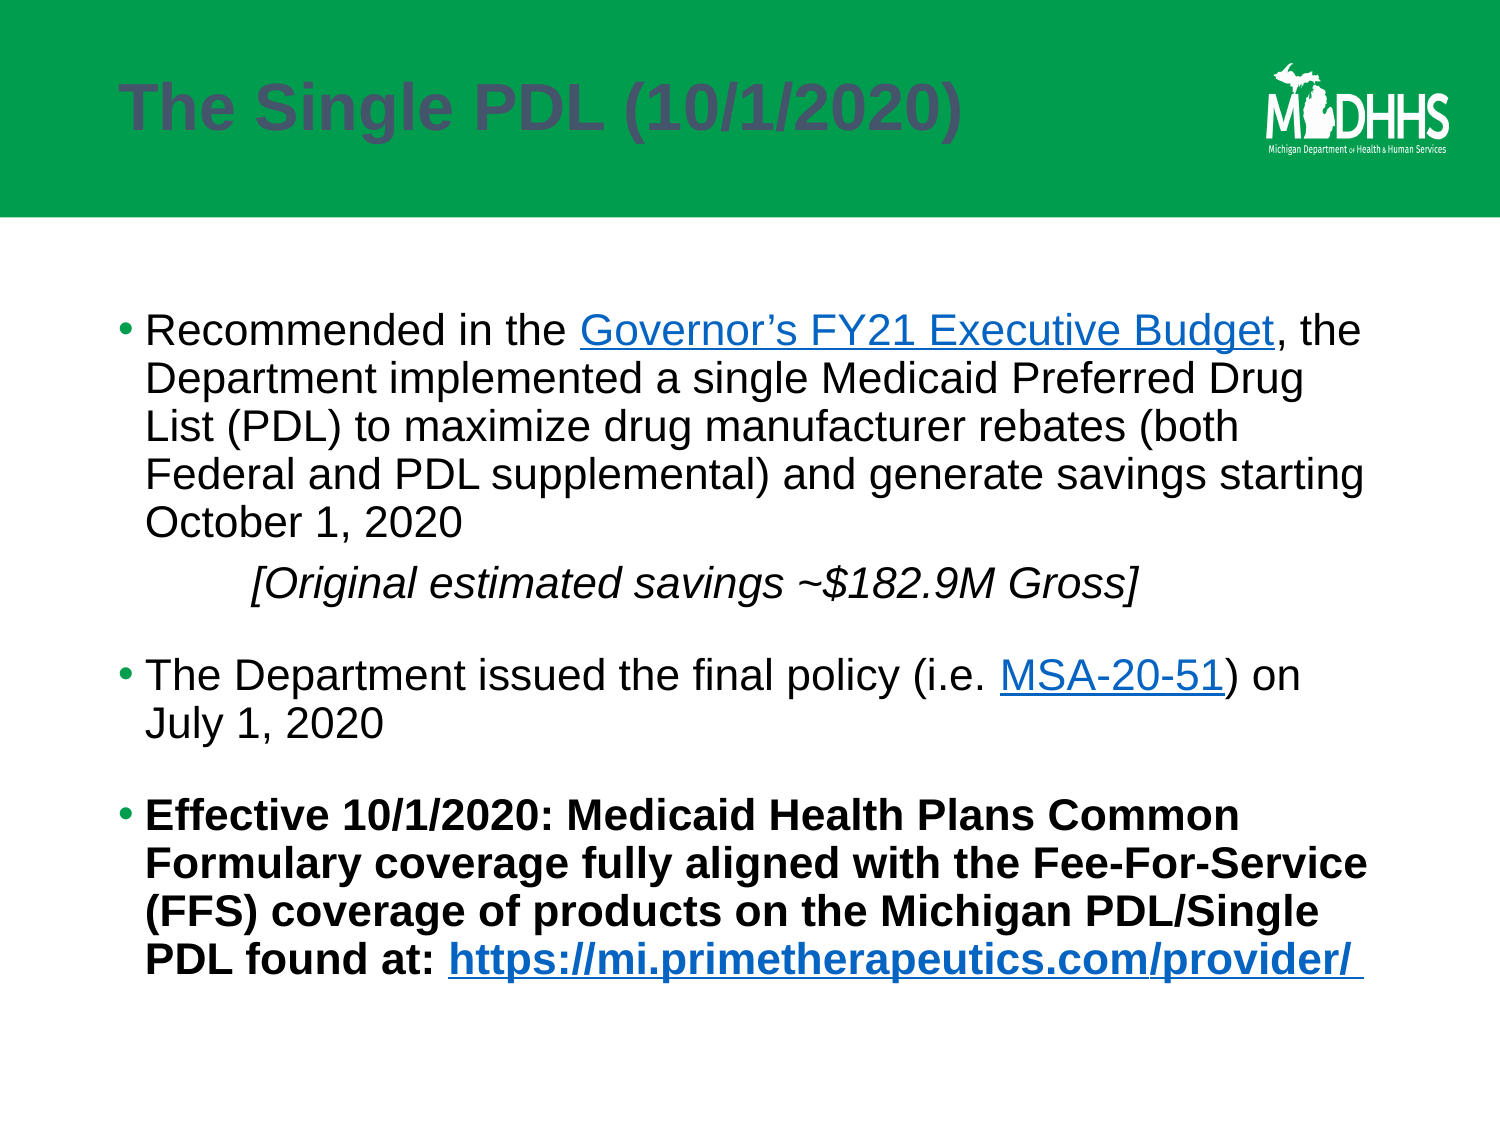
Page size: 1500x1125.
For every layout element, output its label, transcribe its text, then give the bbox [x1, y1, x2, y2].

list Recommended in the Governor’s FY21 Executive Budget, the Department implemented a single Medicaid Preferred Drug List (PDL) to maximize drug manufacturer rebates (both Federal and PDL supplemental) and generate savings starting October 1, 2020 [Original estimated savings ~$182.9M Gross] The Department issued the final policy (i.e. MSA-20-51) on July 1, 2020 Effective 10/1/2020: Medicaid Health Plans Common Formulary coverage fully aligned with the Fee-For-Service (FFS) coverage of products on the Michigan PDL/Single PDL found at: https://mi.primetherapeutics.com/provider/ [103, 299, 1397, 1014]
picture [1266, 63, 1449, 155]
title The Single PDL (10/1/2020) [103, 0, 1216, 218]
